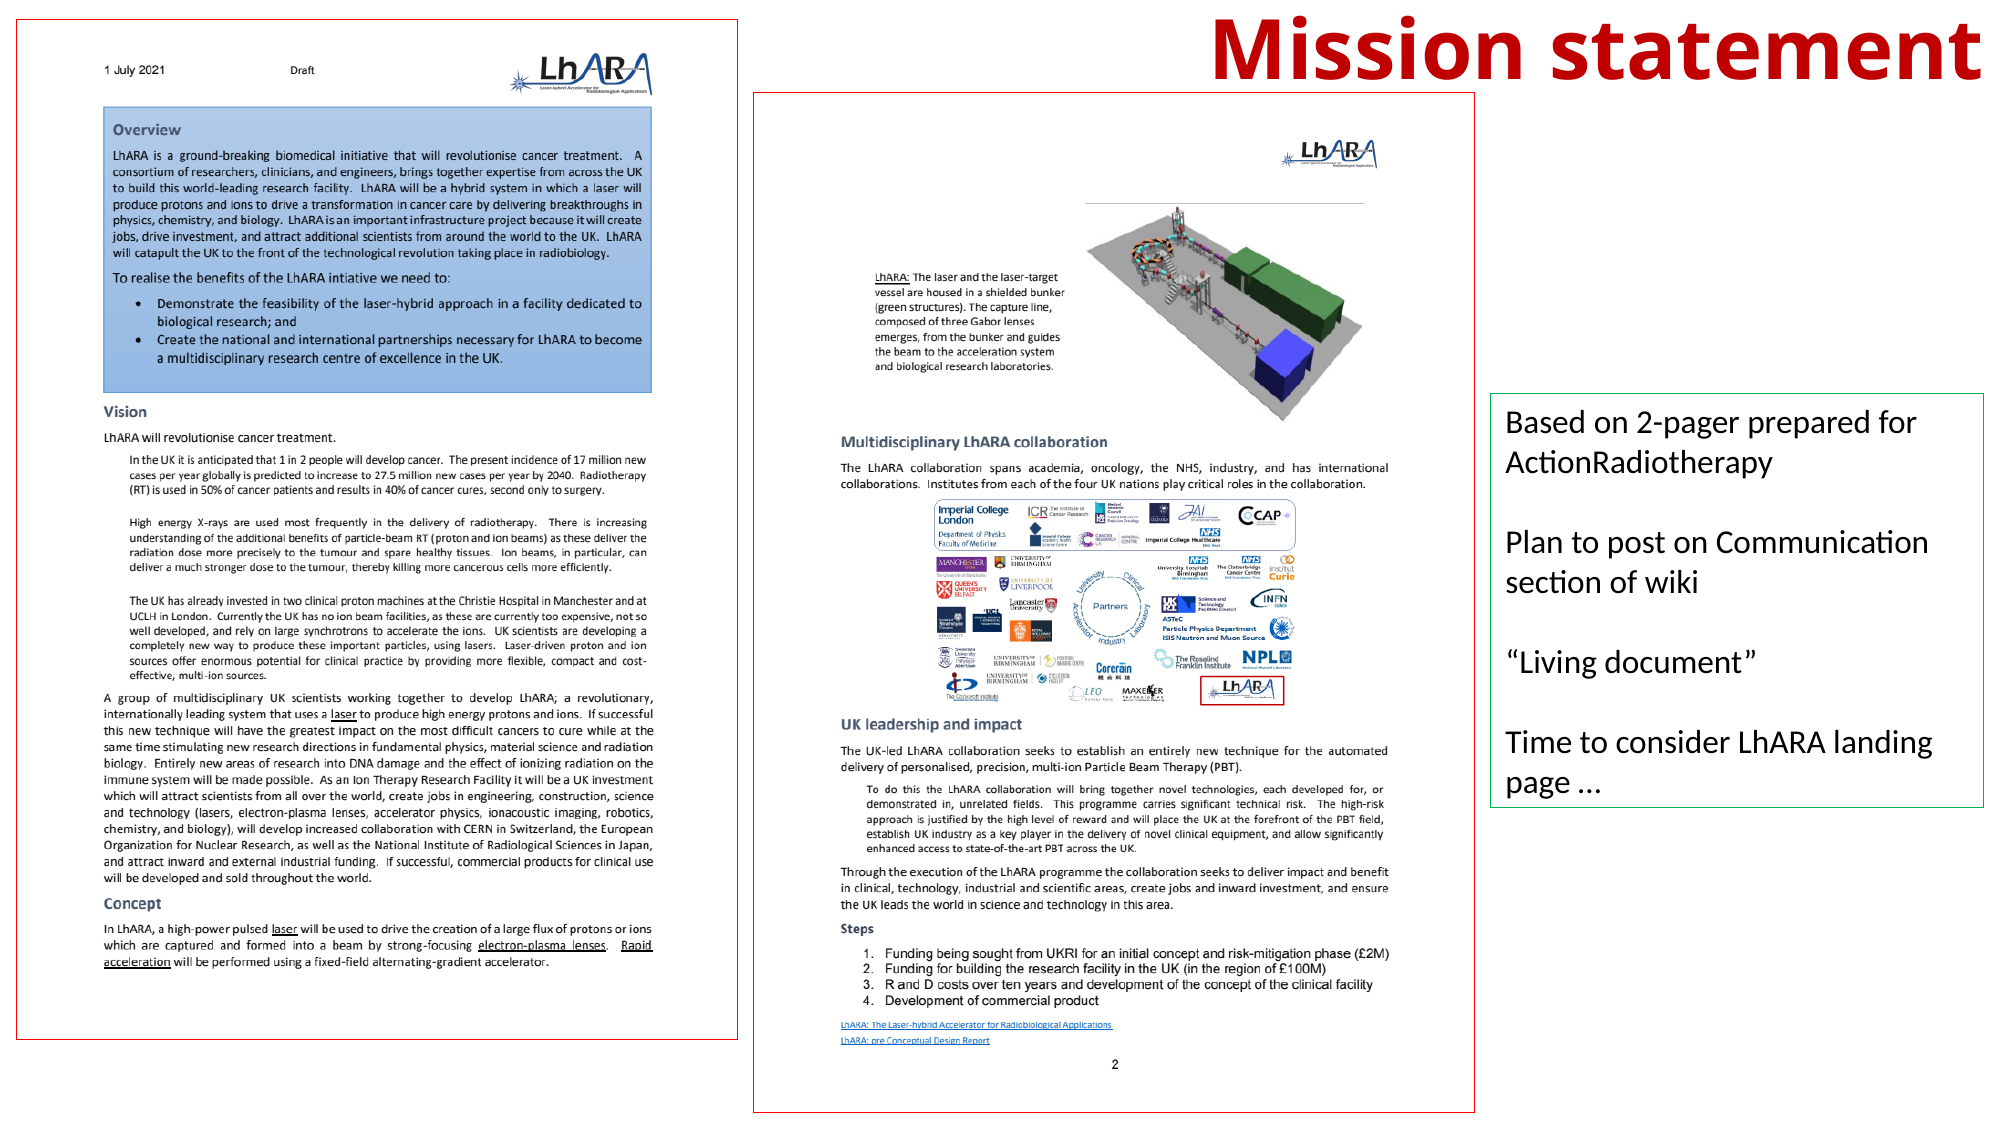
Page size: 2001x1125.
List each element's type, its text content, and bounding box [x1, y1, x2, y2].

title Mission statement [0, 0, 2000, 105]
picture [753, 92, 1475, 1113]
text_box Based on 2-pager prepared for ActionRadiotherapy Plan to post on Communication section of wiki “Living document” Time to consider LhARA landing page … [1490, 393, 1984, 808]
picture [16, 19, 738, 1040]
